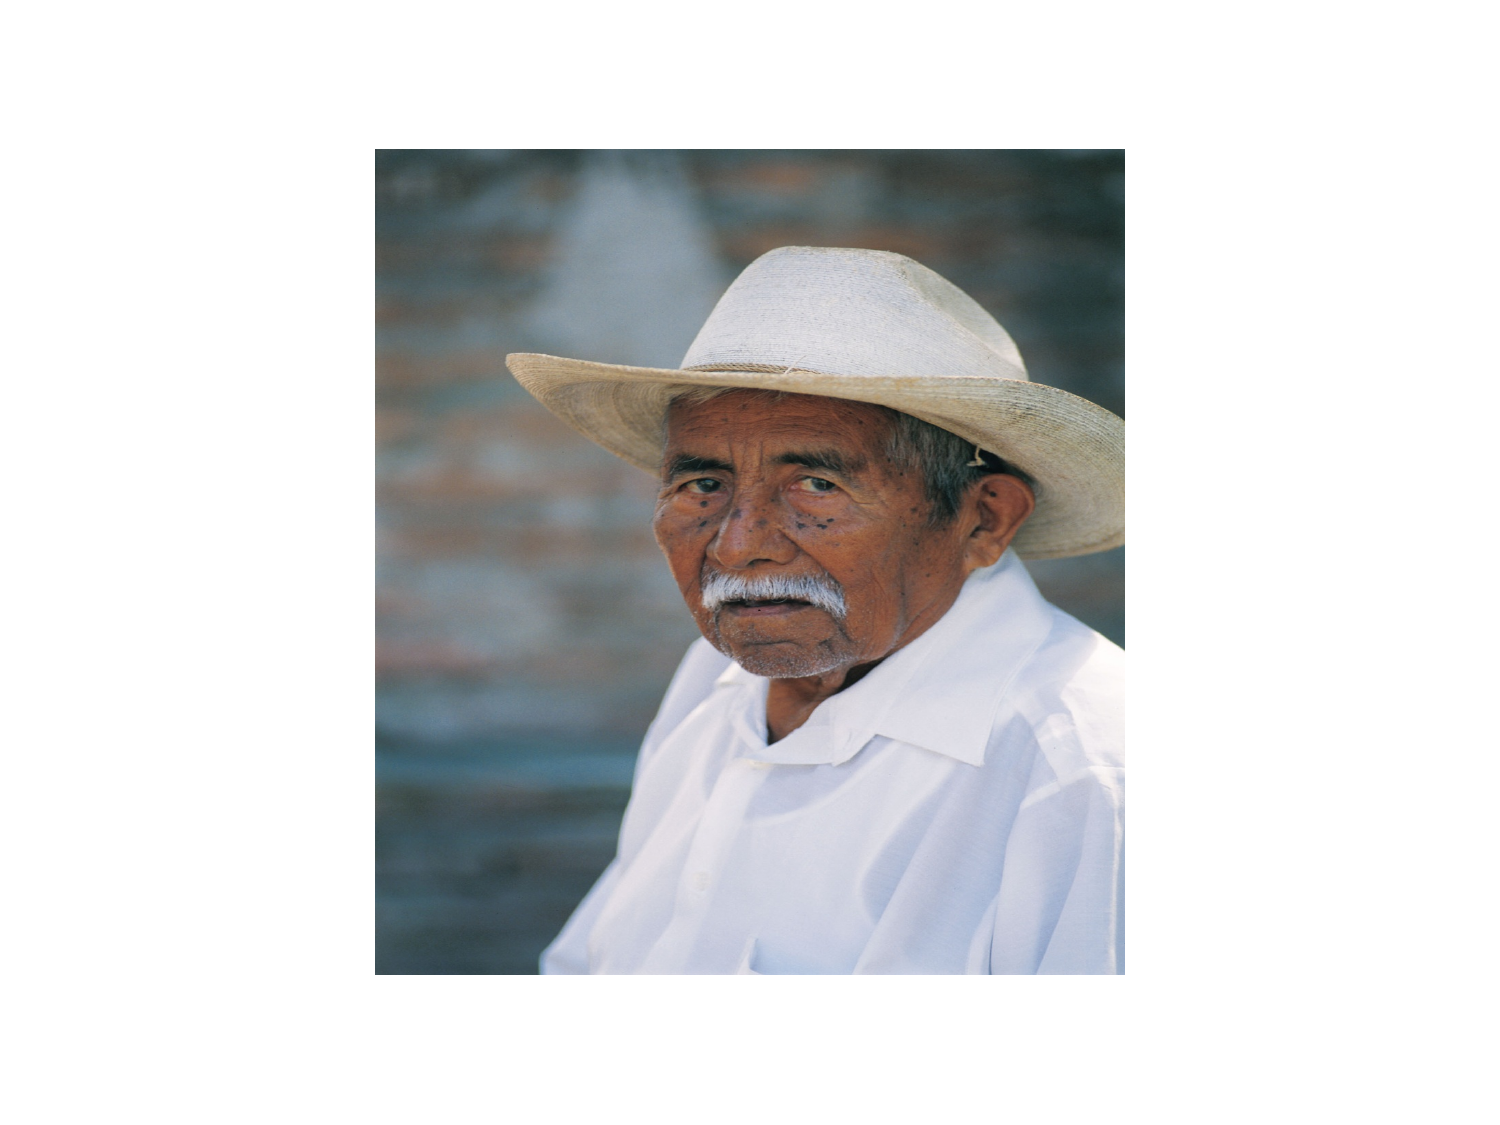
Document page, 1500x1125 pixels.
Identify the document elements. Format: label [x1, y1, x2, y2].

picture [375, 149, 1125, 976]
